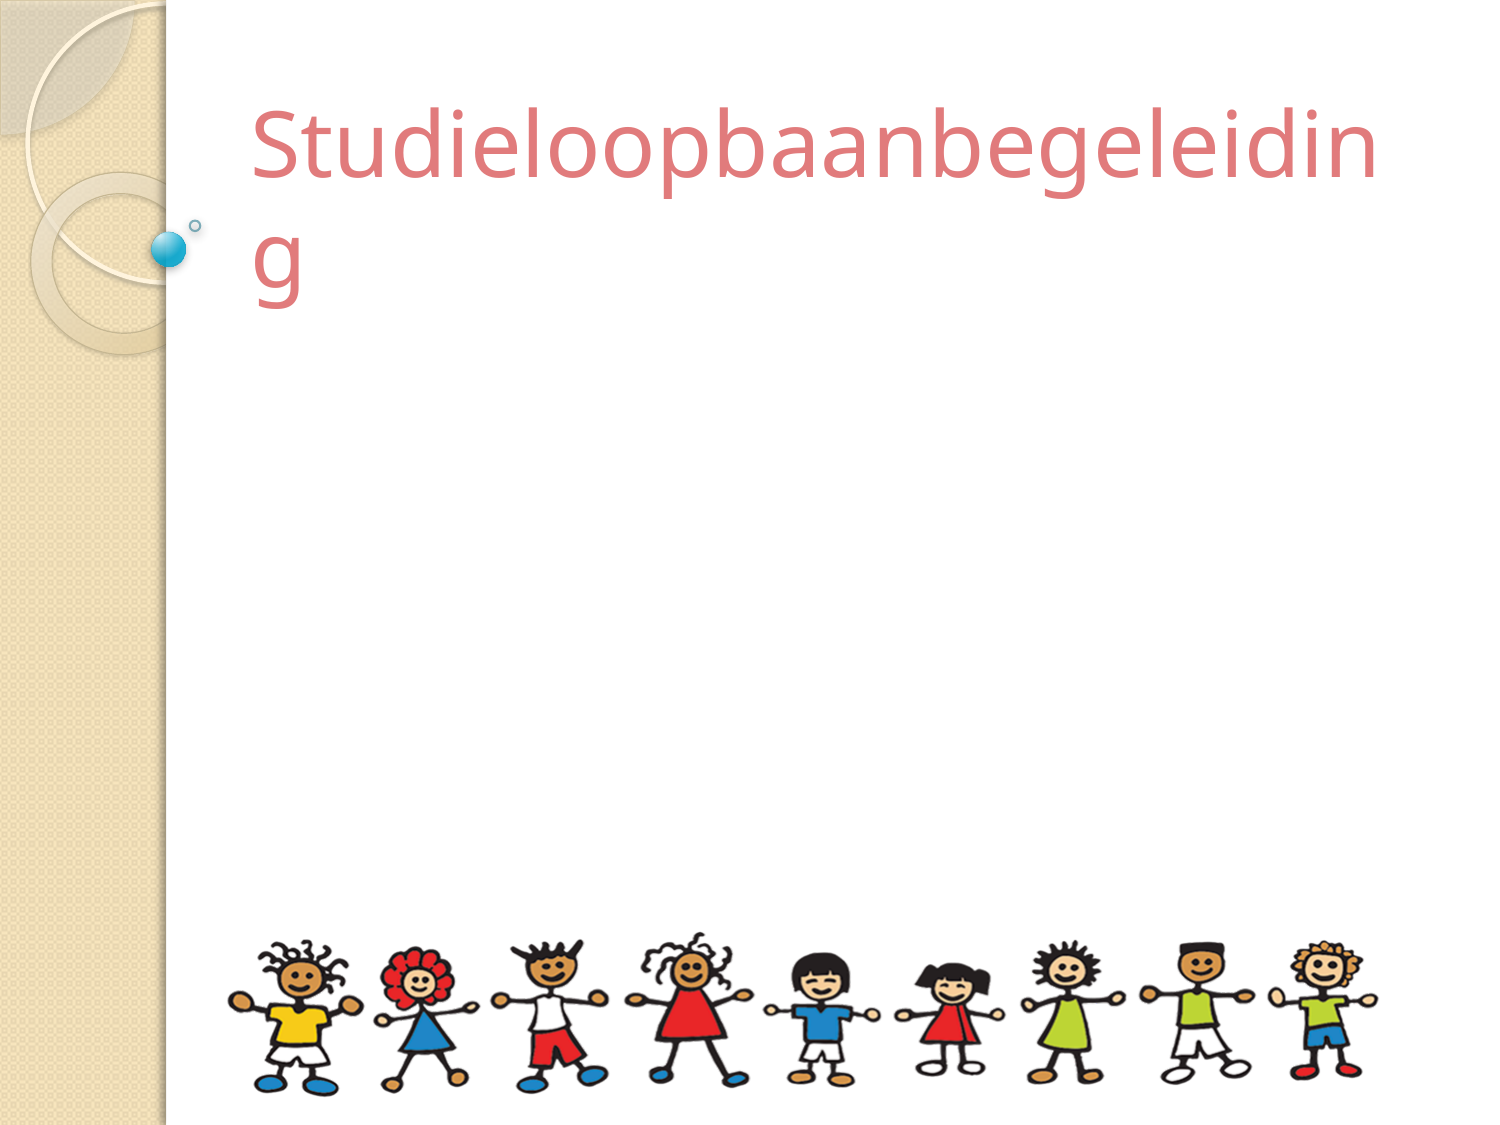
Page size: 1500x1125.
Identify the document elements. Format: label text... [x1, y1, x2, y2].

title Studieloopbaanbegeleiding [235, 71, 1451, 313]
picture [218, 928, 1393, 1100]
